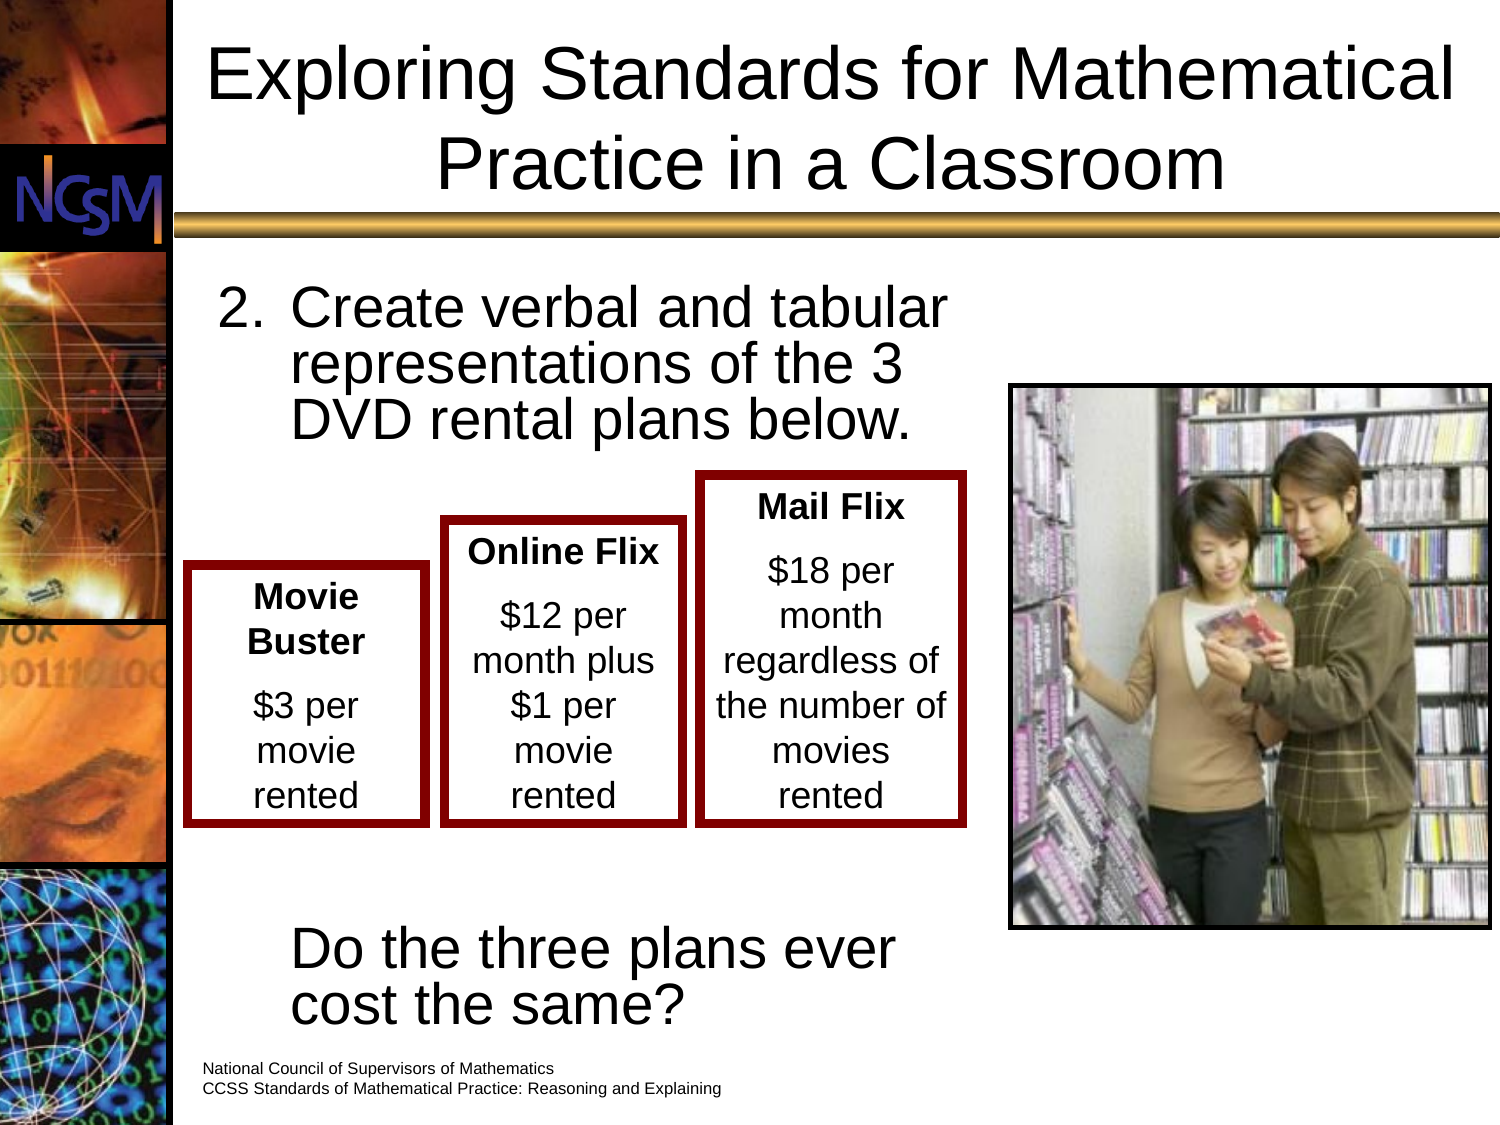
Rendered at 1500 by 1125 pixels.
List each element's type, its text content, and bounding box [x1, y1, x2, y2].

slide_number National Council of Supervisors of Mathematics CCSS Standards of Mathematical Practice: Reasoning and Explaining [187, 1050, 900, 1125]
list Create verbal and tabular representations of the 3 DVD rental plans below. Do the three plans ever cost the same? [200, 275, 1013, 988]
picture [0, 869, 166, 1125]
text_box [187, 474, 963, 838]
picture [0, 625, 166, 862]
picture [0, 0, 167, 619]
title Exploring Standards for Mathematical Practice in a Classroom [150, 12, 1500, 218]
picture [1012, 387, 1488, 926]
